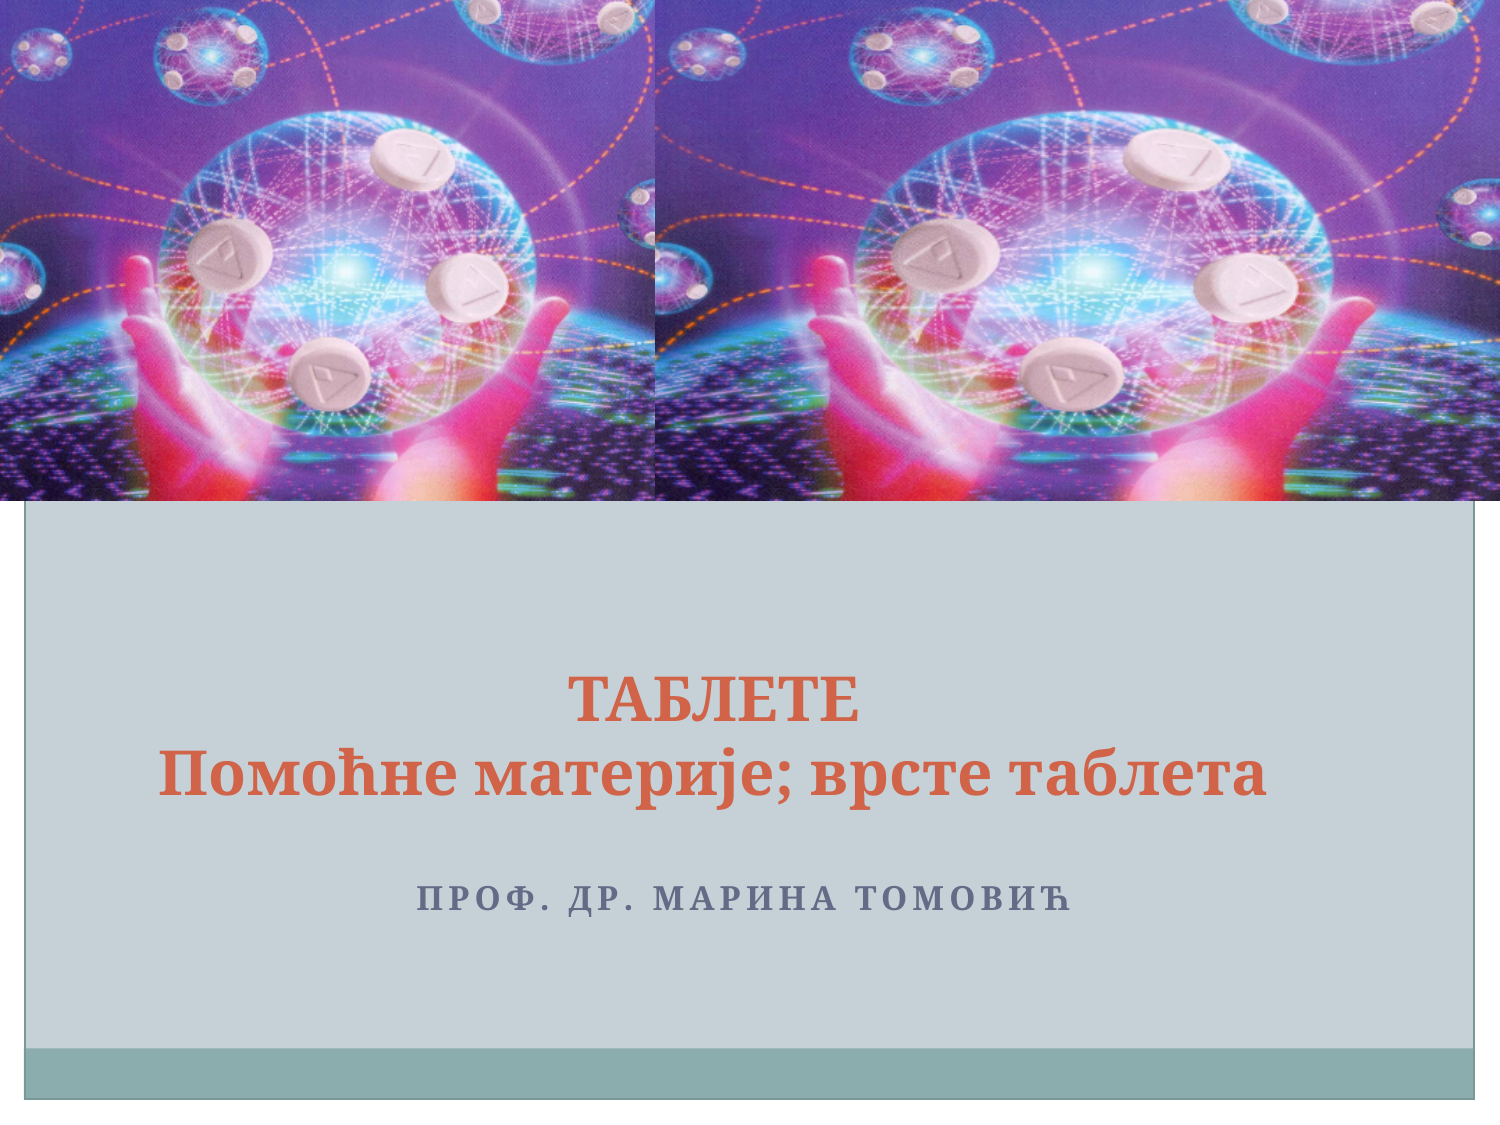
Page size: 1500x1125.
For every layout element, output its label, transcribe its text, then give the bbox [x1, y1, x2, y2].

title ТАБЛЕТЕ Помоћне материје; врсте таблета [76, 574, 1352, 816]
subtitle проф. др. марина томовић [218, 869, 1269, 1125]
picture [0, 0, 1500, 501]
